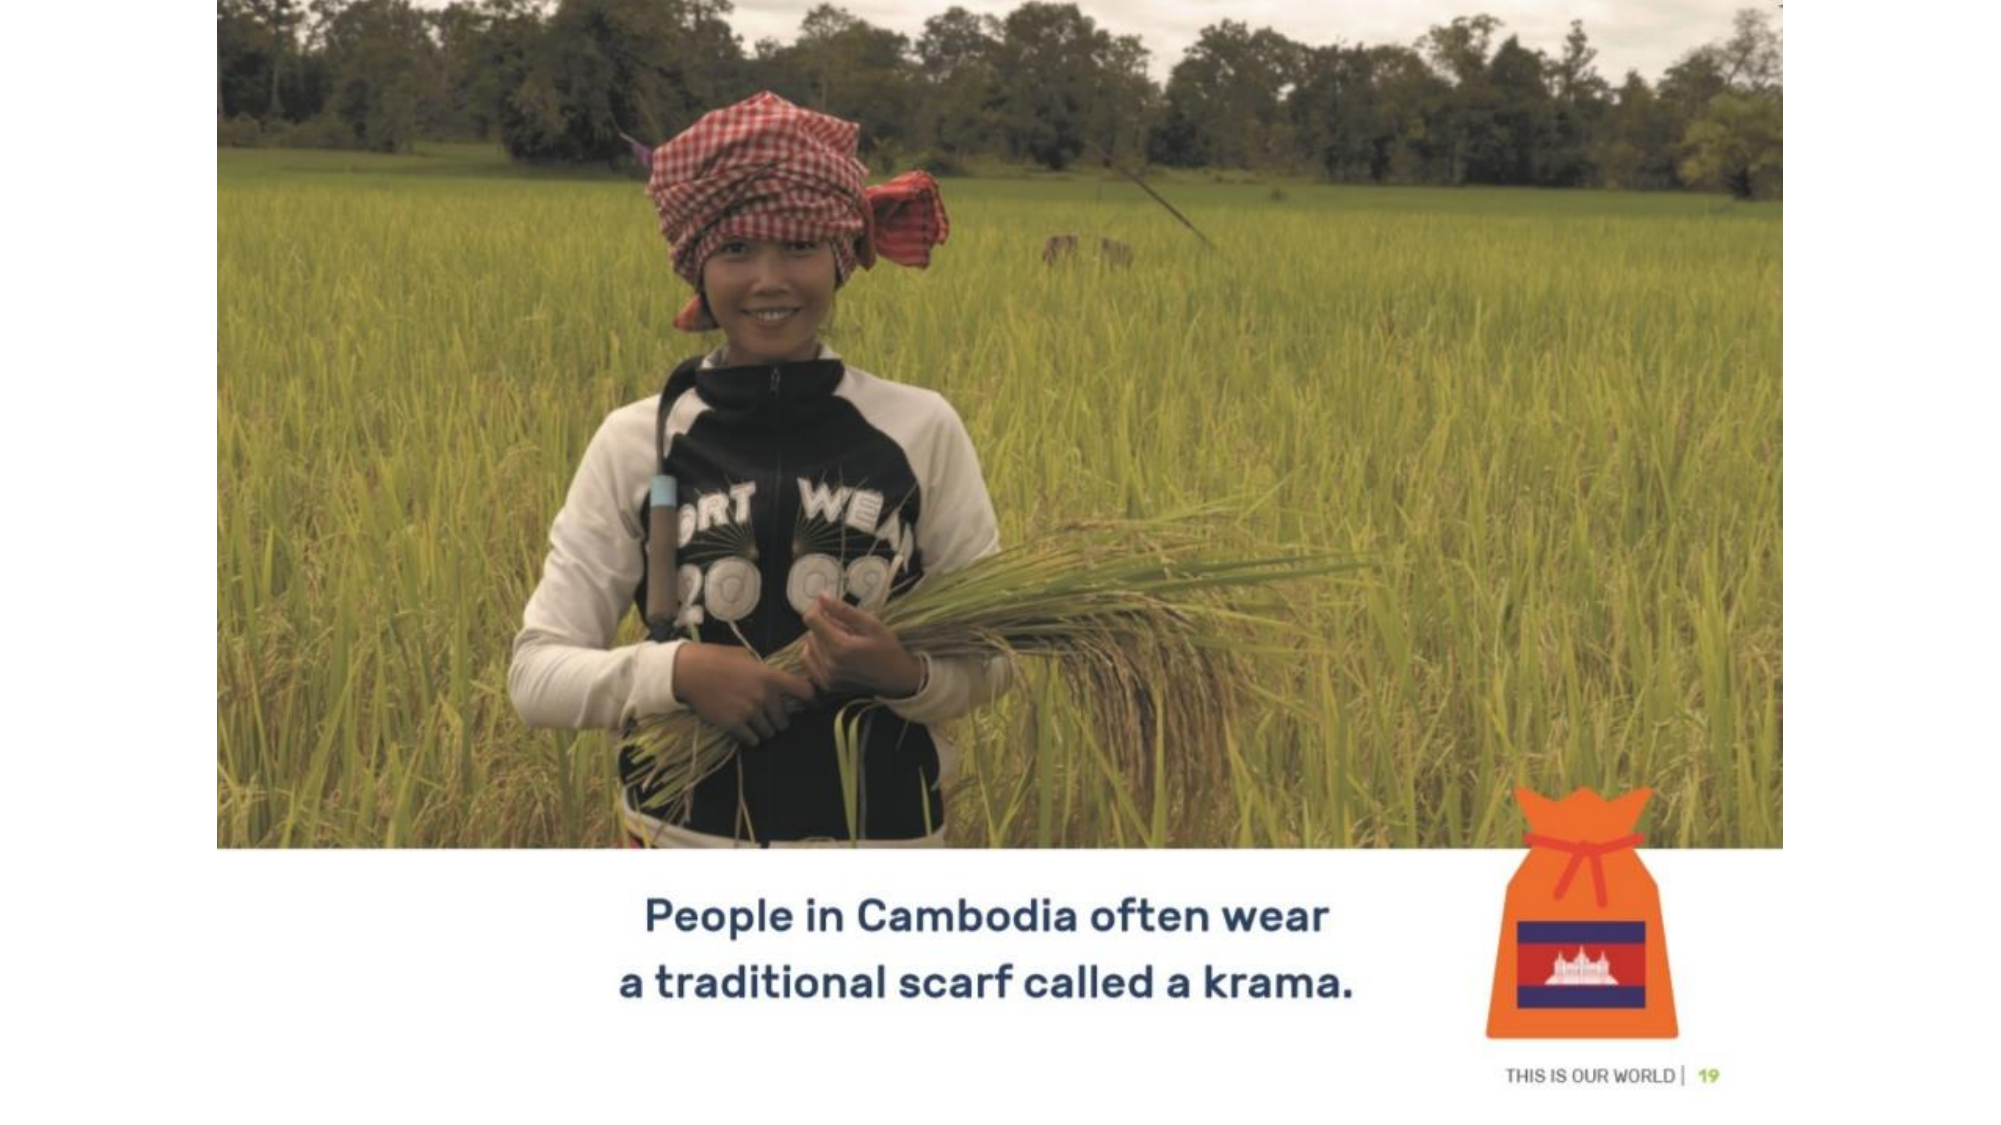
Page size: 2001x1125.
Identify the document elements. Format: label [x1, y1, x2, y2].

picture [217, 0, 1783, 1125]
